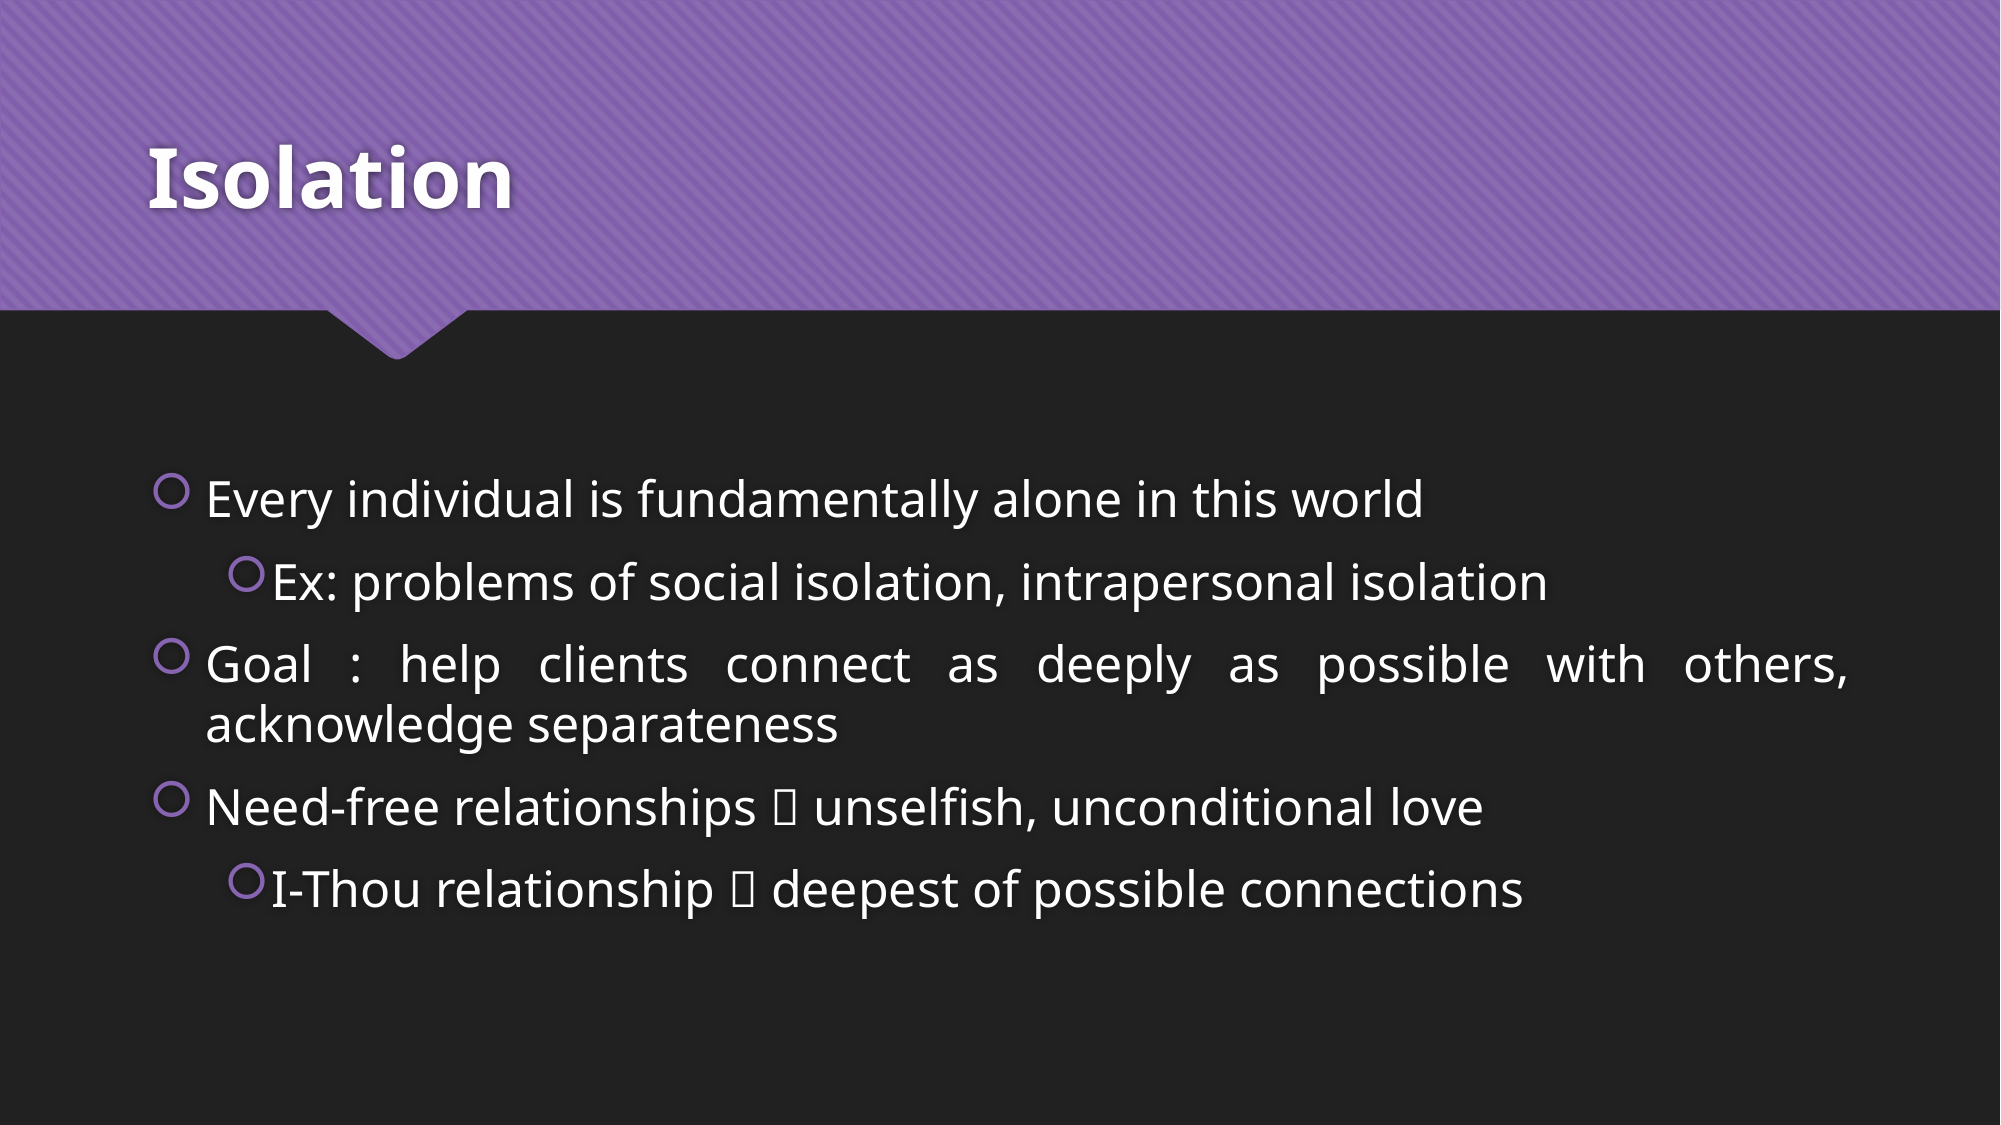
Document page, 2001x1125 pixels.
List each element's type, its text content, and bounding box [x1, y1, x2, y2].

list Every individual is fundamentally alone in this world Ex: problems of social isolation, intrapersonal isolation Goal : help clients connect as deeply as possible with others, acknowledge separateness Need-free relationships  unselfish, unconditional love I-Thou relationship  deepest of possible connections [134, 378, 1866, 1091]
title Isolation [132, 73, 1868, 233]
